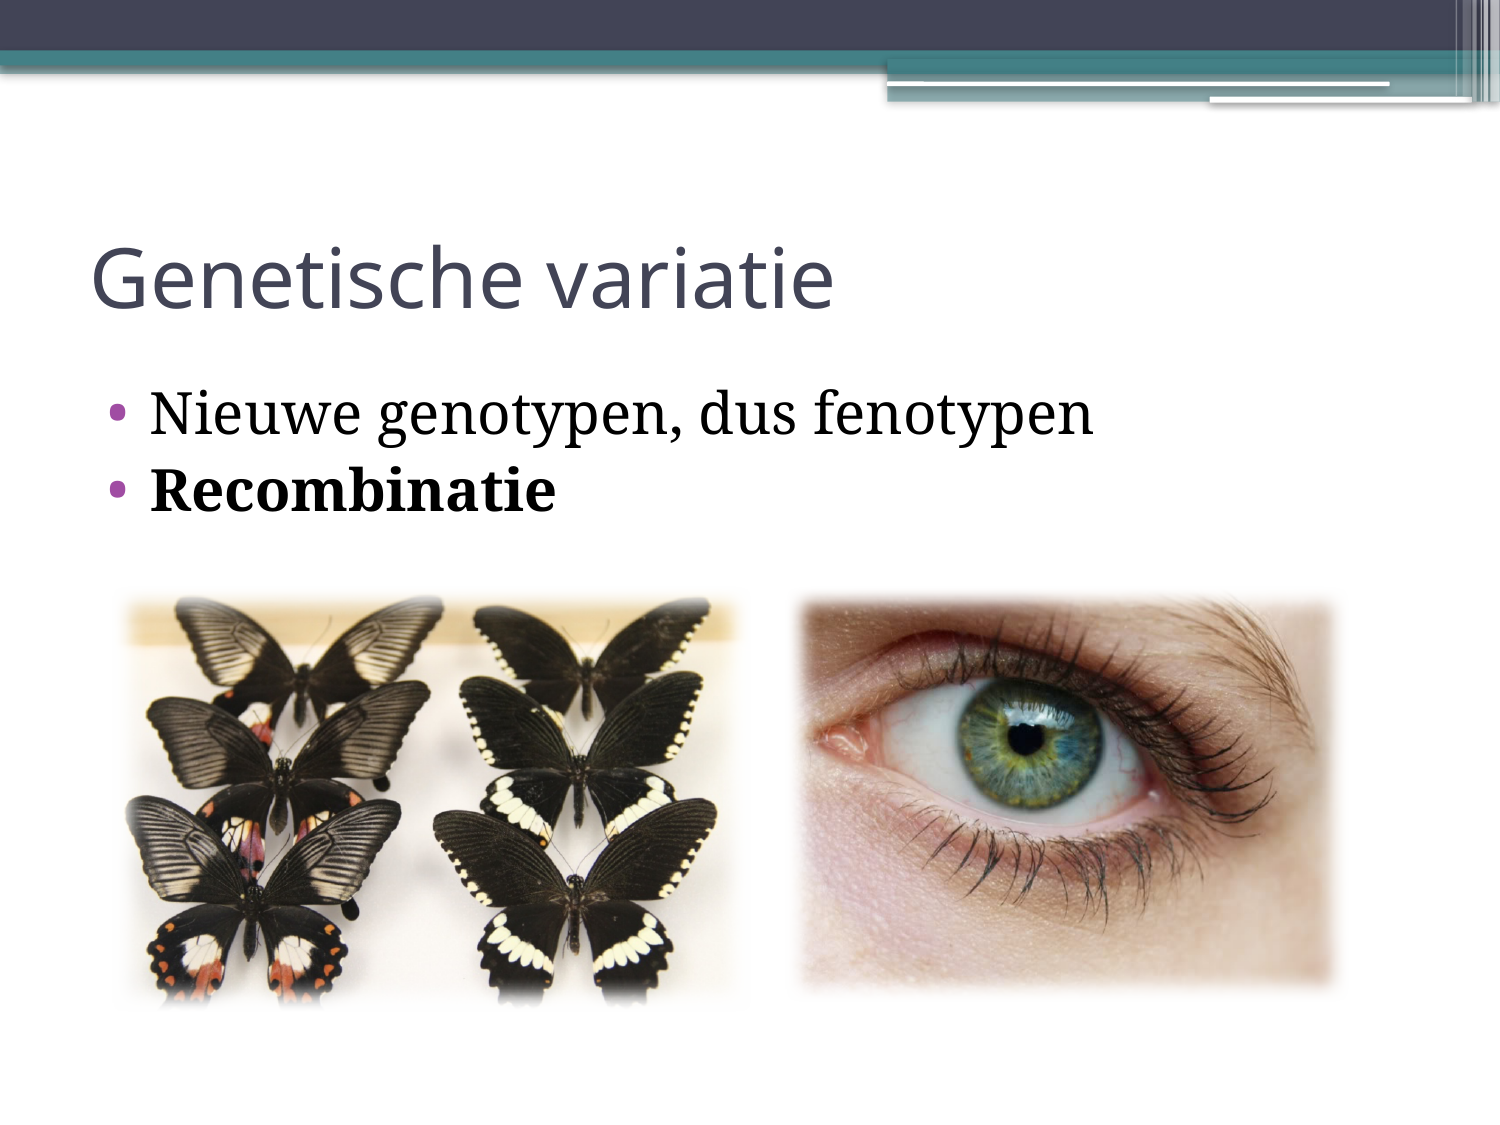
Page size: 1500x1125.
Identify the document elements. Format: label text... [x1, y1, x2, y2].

list Nieuwe genotypen, dus fenotypen Recombinatie [75, 368, 1425, 1079]
picture [785, 585, 1350, 1003]
title Genetische variatie [75, 187, 1425, 363]
picture [111, 585, 751, 1012]
